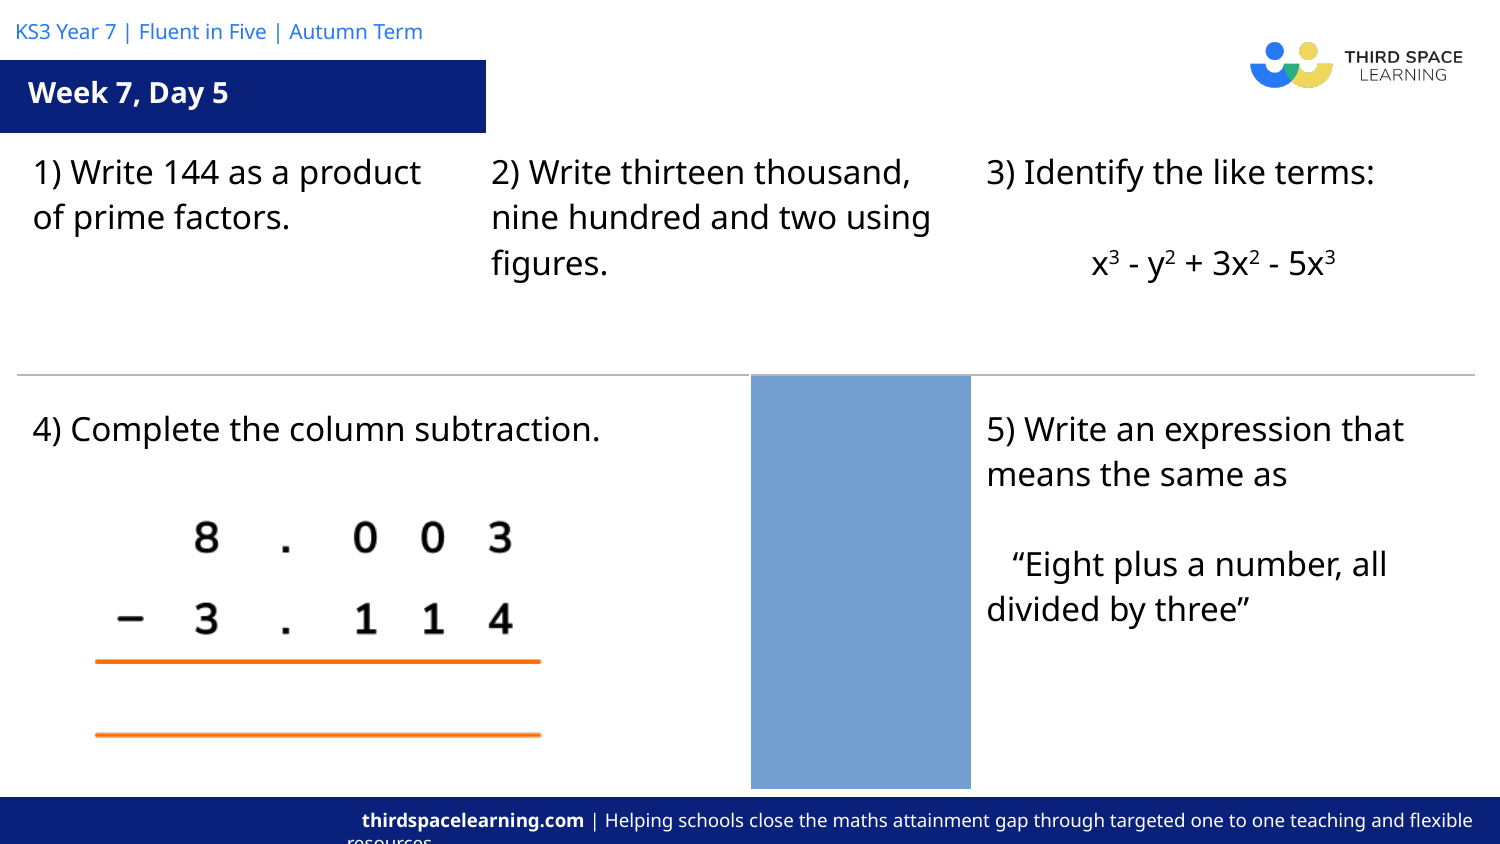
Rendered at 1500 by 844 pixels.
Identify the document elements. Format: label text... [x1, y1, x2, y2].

table_header 2) Write thirteen thousand, nine hundred and two using figures. [477, 142, 971, 374]
picture [95, 508, 542, 738]
picture [1250, 33, 1465, 99]
table_cell 5) Write an expression that means the same as “Eight plus a number, all divided by three” [972, 376, 1474, 788]
table_header 3) Identify the like terms: x3 - y2 + 3x2 - 5x3 [972, 142, 1474, 374]
text_box Week 7, Day 5 [13, 59, 383, 125]
table_header 1) Write 144 as a product of prime factors. [19, 142, 475, 374]
table_cell 4) Complete the column subtraction. [19, 376, 749, 788]
